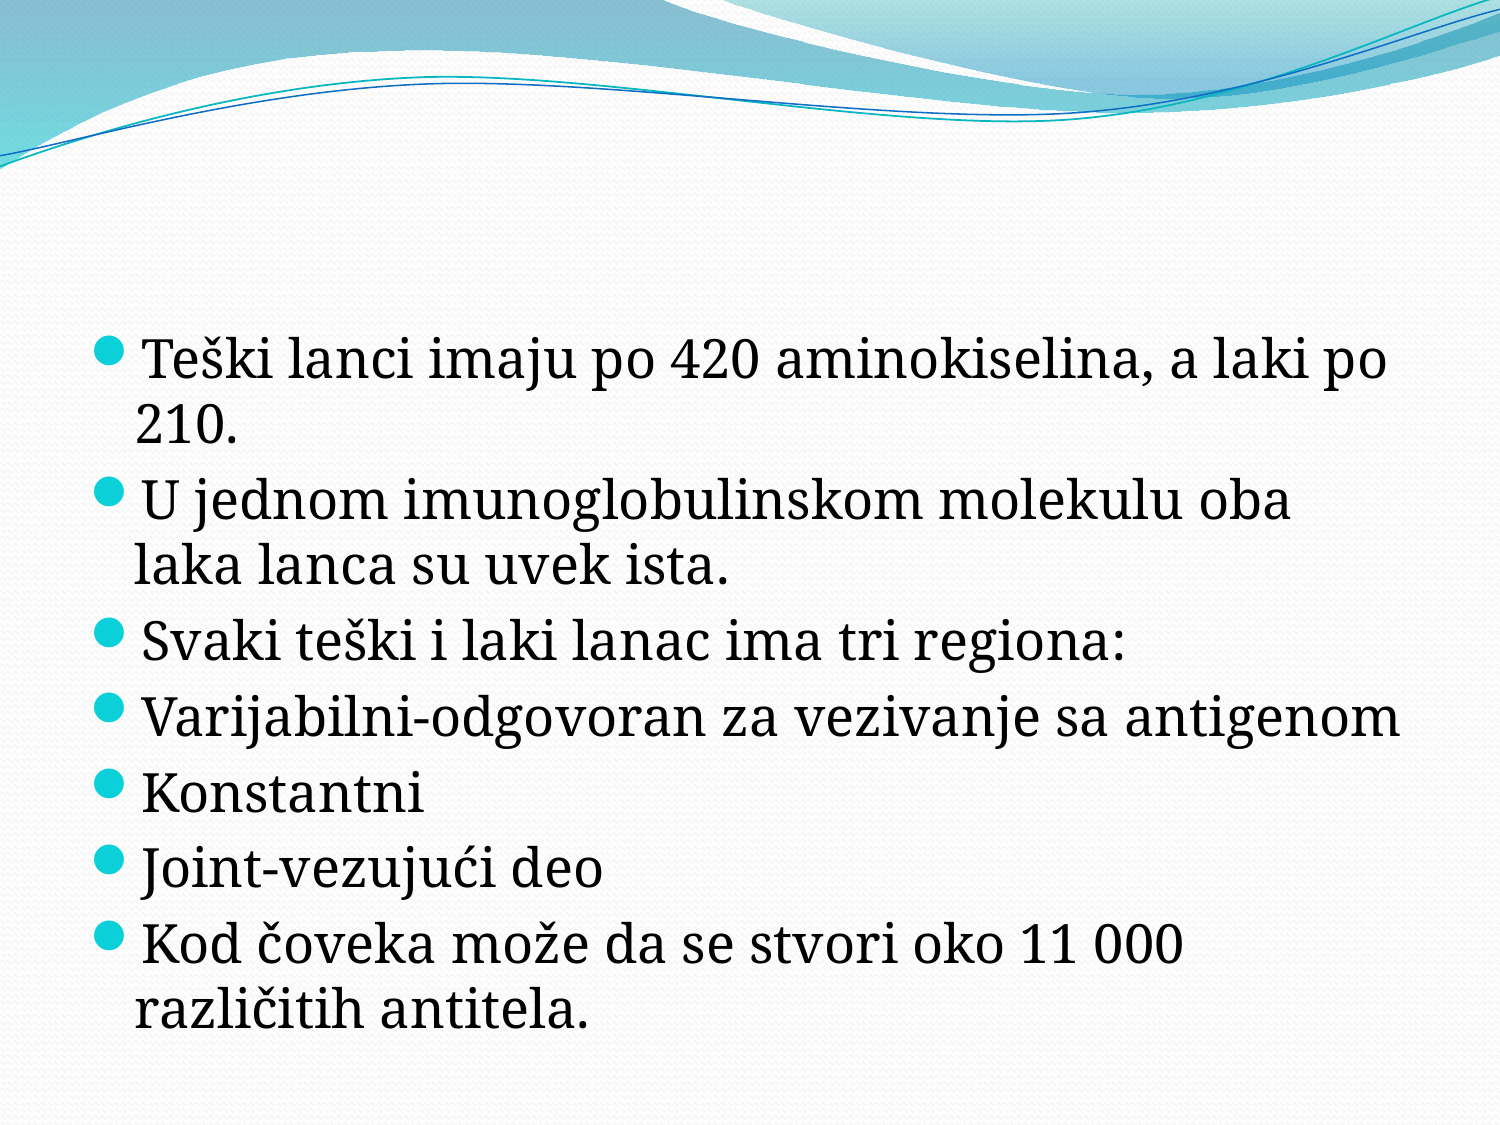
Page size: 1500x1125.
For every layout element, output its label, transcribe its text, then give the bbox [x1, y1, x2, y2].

list Teški lanci imaju po 420 aminokiselina, a laki po 210. U jednom imunoglobulinskom molekulu oba laka lanca su uvek ista. Svaki teški i laki lanac ima tri regiona: Varijabilni-odgovoran za vezivanje sa antigenom Konstantni Joint-vezujući deo Kod čoveka može da se stvori oko 11 000 različitih antitela. [75, 317, 1425, 1038]
